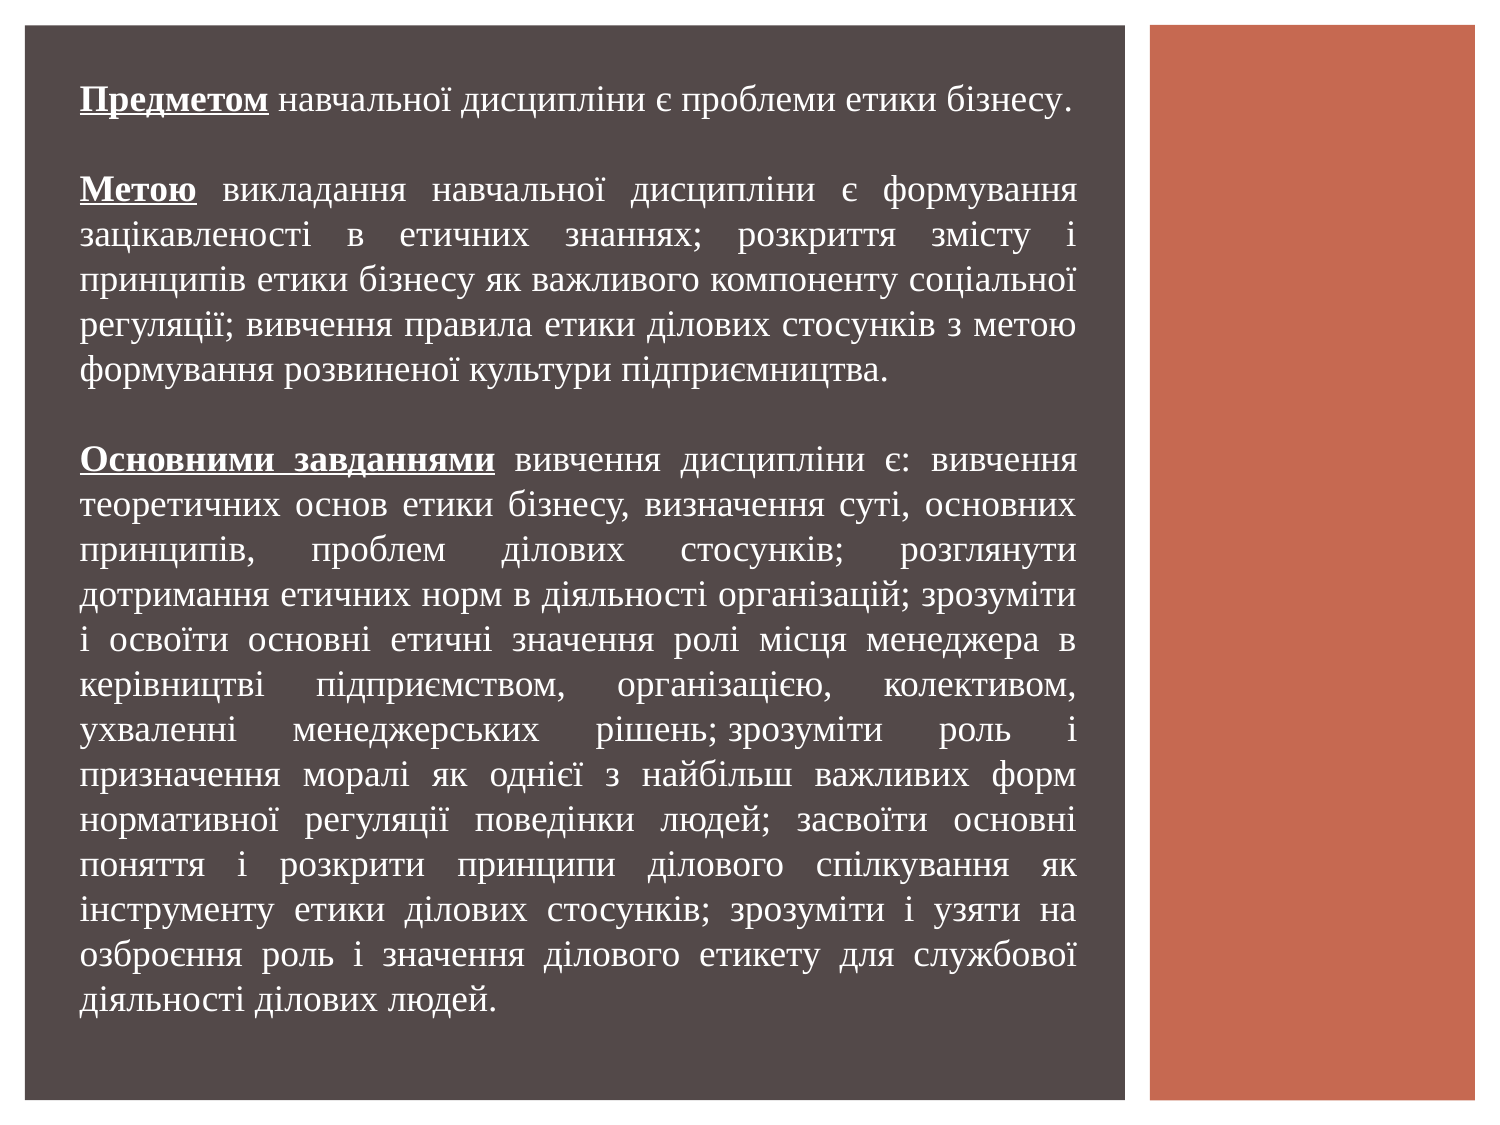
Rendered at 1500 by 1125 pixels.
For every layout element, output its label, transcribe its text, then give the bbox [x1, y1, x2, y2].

text_box Предметом навчальної дисципліни є проблеми етики бізнесу. Метою викладання навчальної дисципліни є формування зацікавленості в етичних знаннях; розкриття змісту і принципів етики бізнесу як важливого компоненту соціальної регуляції; вивчення правила етики ділових стосунків з метою формування розвиненої культури підприємництва. Основними завданнями вивчення дисципліни є: вивчення теоретичних основ етики бізнесу, визначення суті, основних принципів, проблем ділових стосунків; розглянути дотримання етичних норм в діяльності організацій; зрозуміти і освоїти основні етичні значення ролі місця менеджера в керівництві підприємством, організацією, колективом, ухваленні менеджерських рішень; зрозуміти роль і призначення моралі як однієї з найбільш важливих форм нормативної регуляції поведінки людей; засвоїти основні поняття і розкрити принципи ділового спілкування як інструменту етики ділових стосунків; зрозуміти і узяти на озброєння роль і значення ділового етикету для службової діяльності ділових людей. [64, 66, 1093, 1027]
